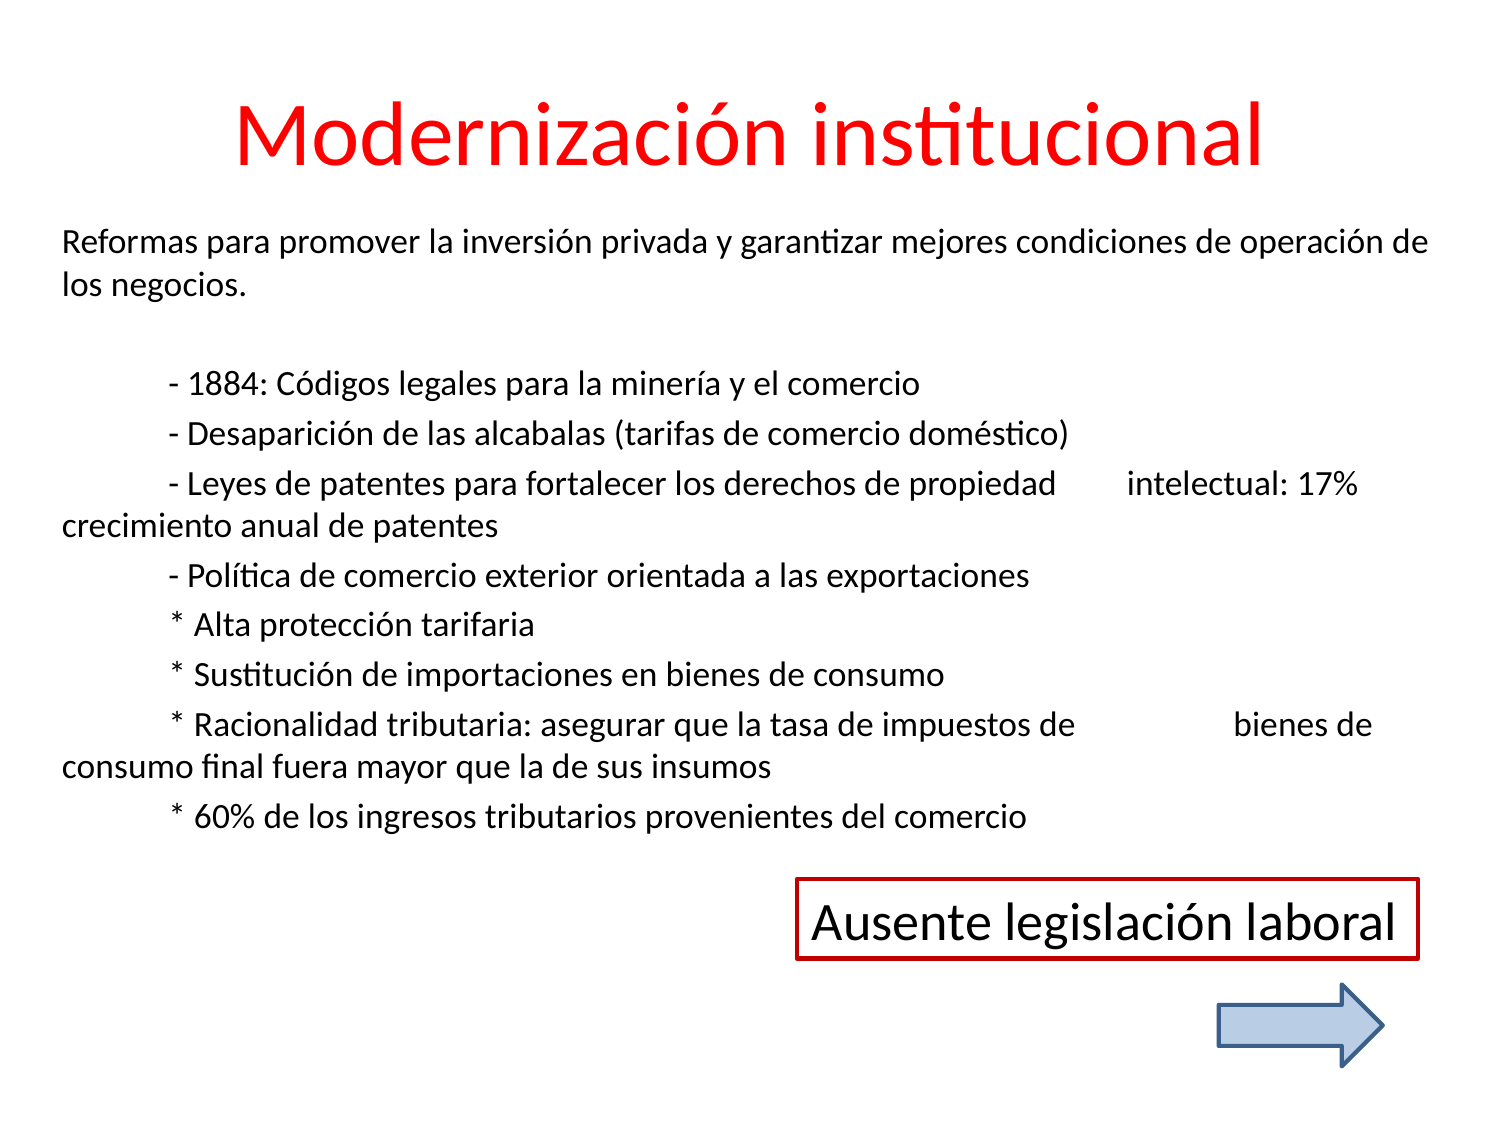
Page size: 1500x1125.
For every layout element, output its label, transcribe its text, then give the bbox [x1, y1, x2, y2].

text_box Ausente legislación laboral [796, 878, 1418, 959]
title Modernización institucional [75, 35, 1425, 210]
text_box [1216, 982, 1385, 1069]
list Reformas para promover la inversión privada y garantizar mejores condiciones de operación de los negocios. - 1884: Códigos legales para la minería y el comercio - Desaparición de las alcabalas (tarifas de comercio doméstico) - Leyes de patentes para fortalecer los derechos de propiedad intelectual: 17% crecimiento anual de patentes - Política de comercio exterior orientada a las exportaciones * Alta protección tarifaria * Sustitución de importaciones en bienes de consumo * Racionalidad tributaria: asegurar que la tasa de impuestos de bienes de consumo final fuera mayor que la de sus insumos * 60% de los ingresos tributarios provenientes del comercio [46, 210, 1454, 950]
